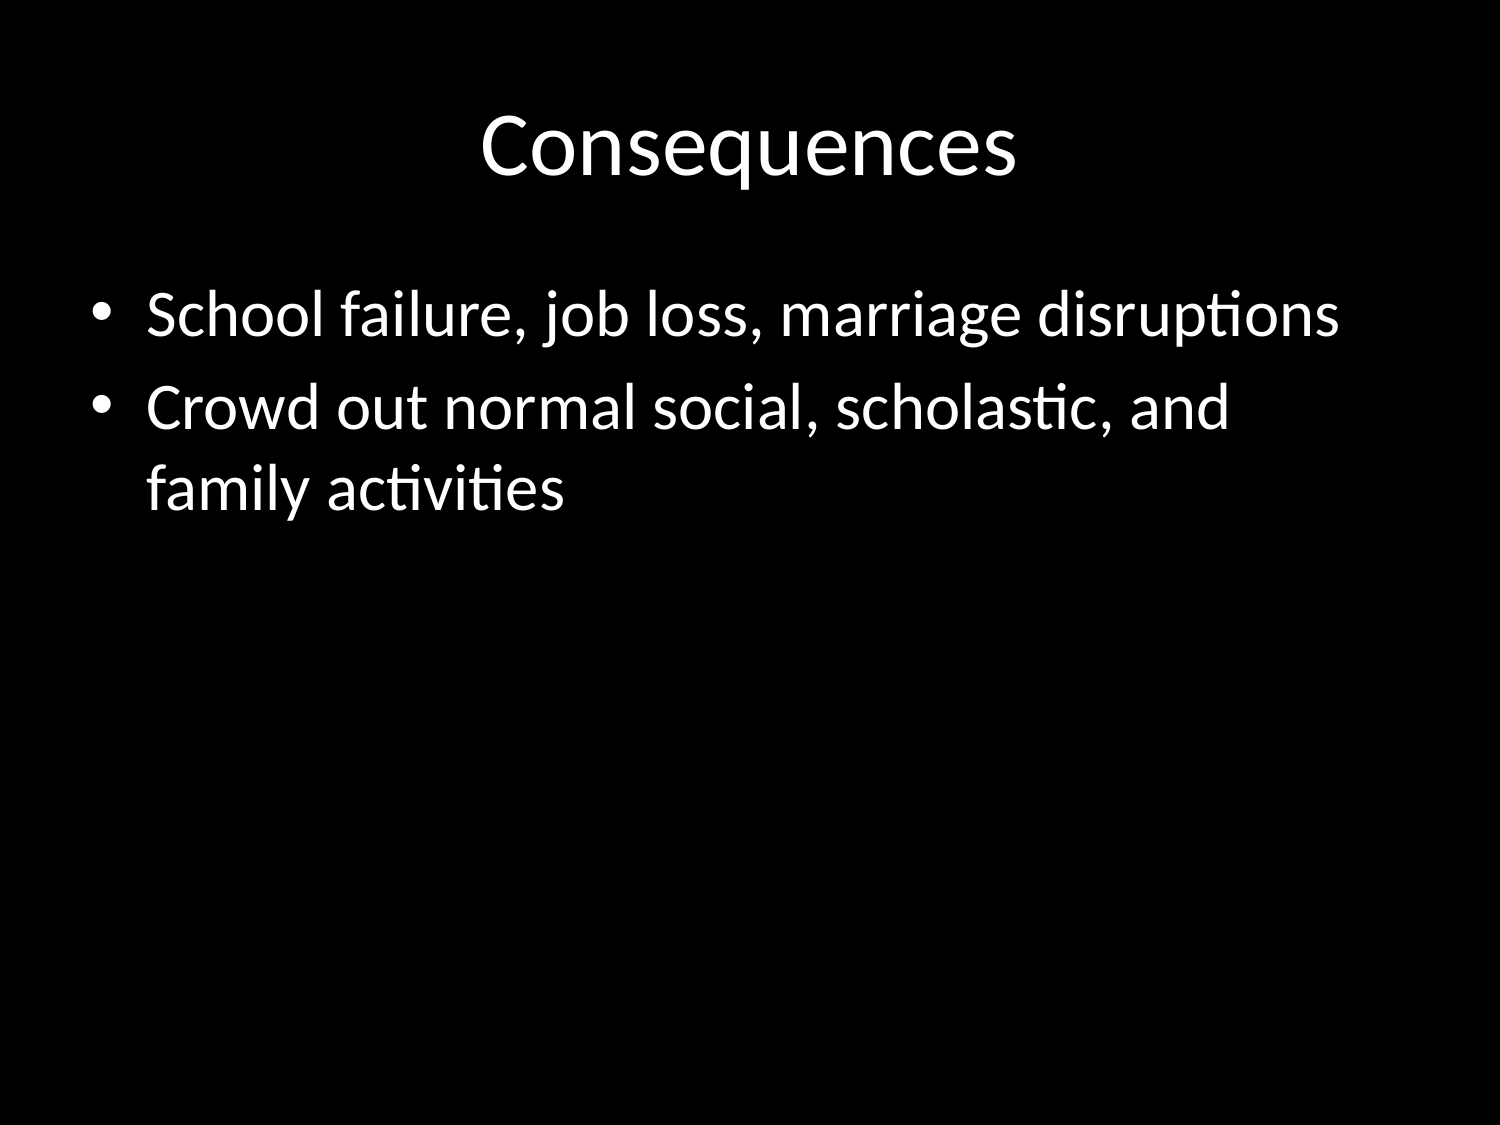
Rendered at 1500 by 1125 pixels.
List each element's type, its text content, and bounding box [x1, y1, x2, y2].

list School failure, job loss, marriage disruptions Crowd out normal social, scholastic, and family activities [75, 262, 1425, 1005]
title Consequences [75, 45, 1425, 233]
